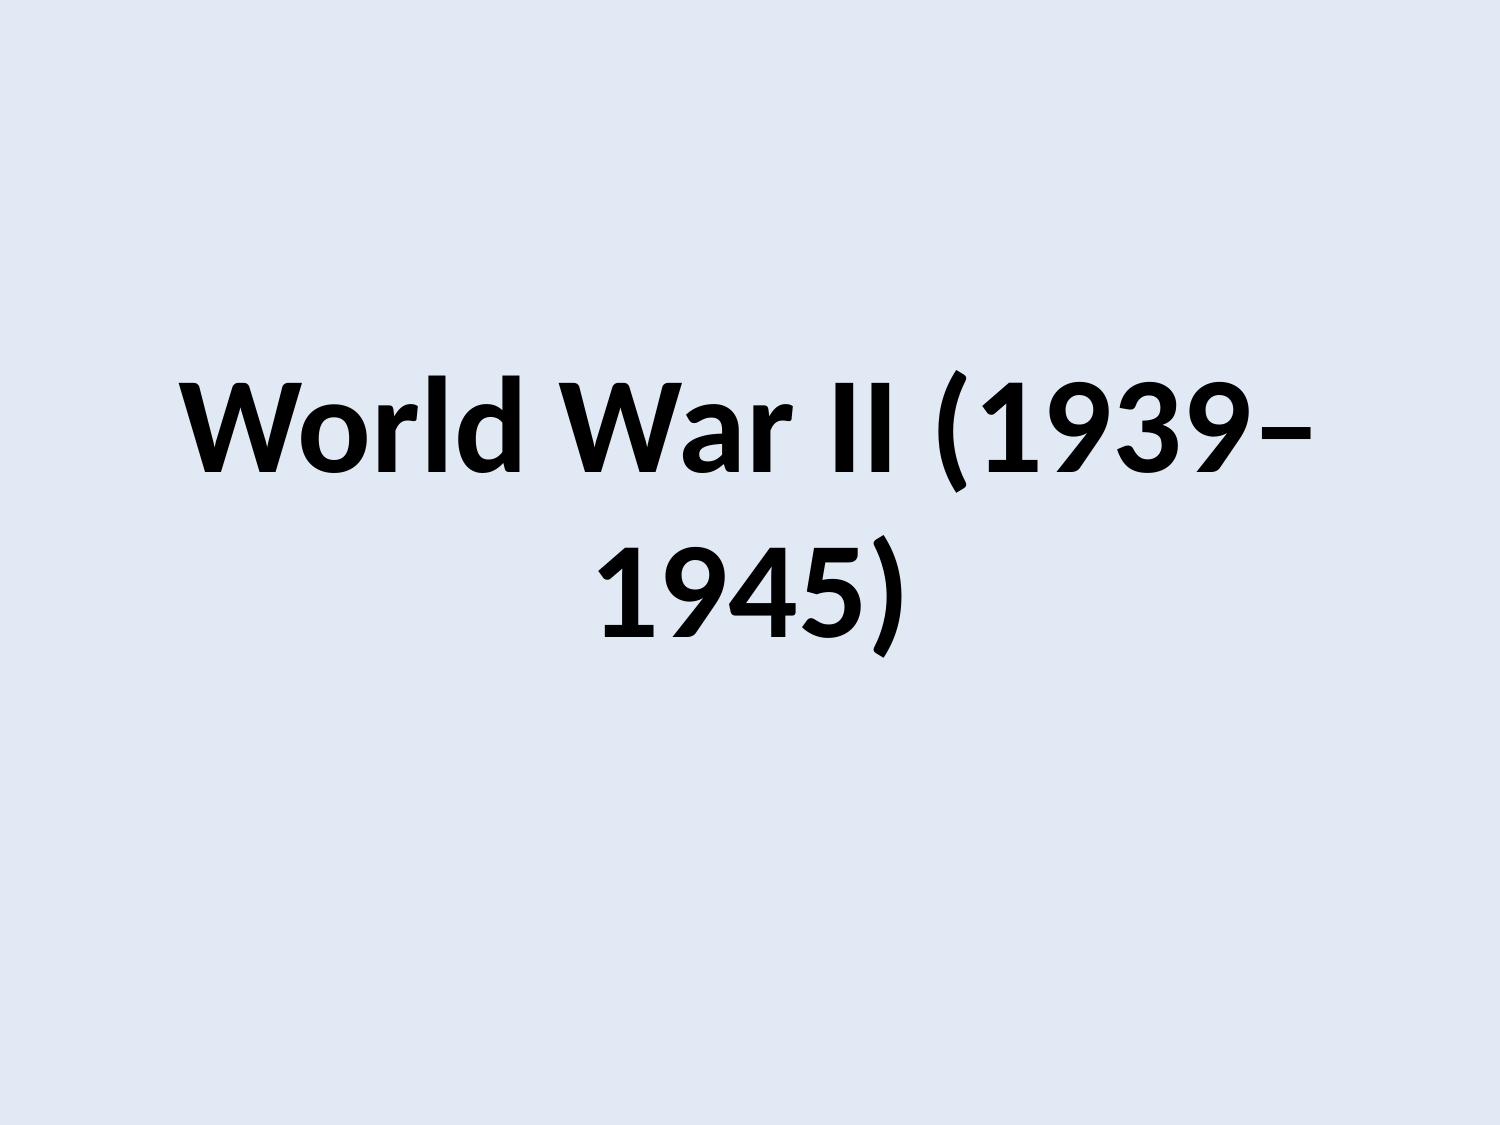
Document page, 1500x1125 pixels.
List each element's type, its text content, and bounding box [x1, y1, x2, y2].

title World War II (1939–1945) [112, 162, 1388, 838]
